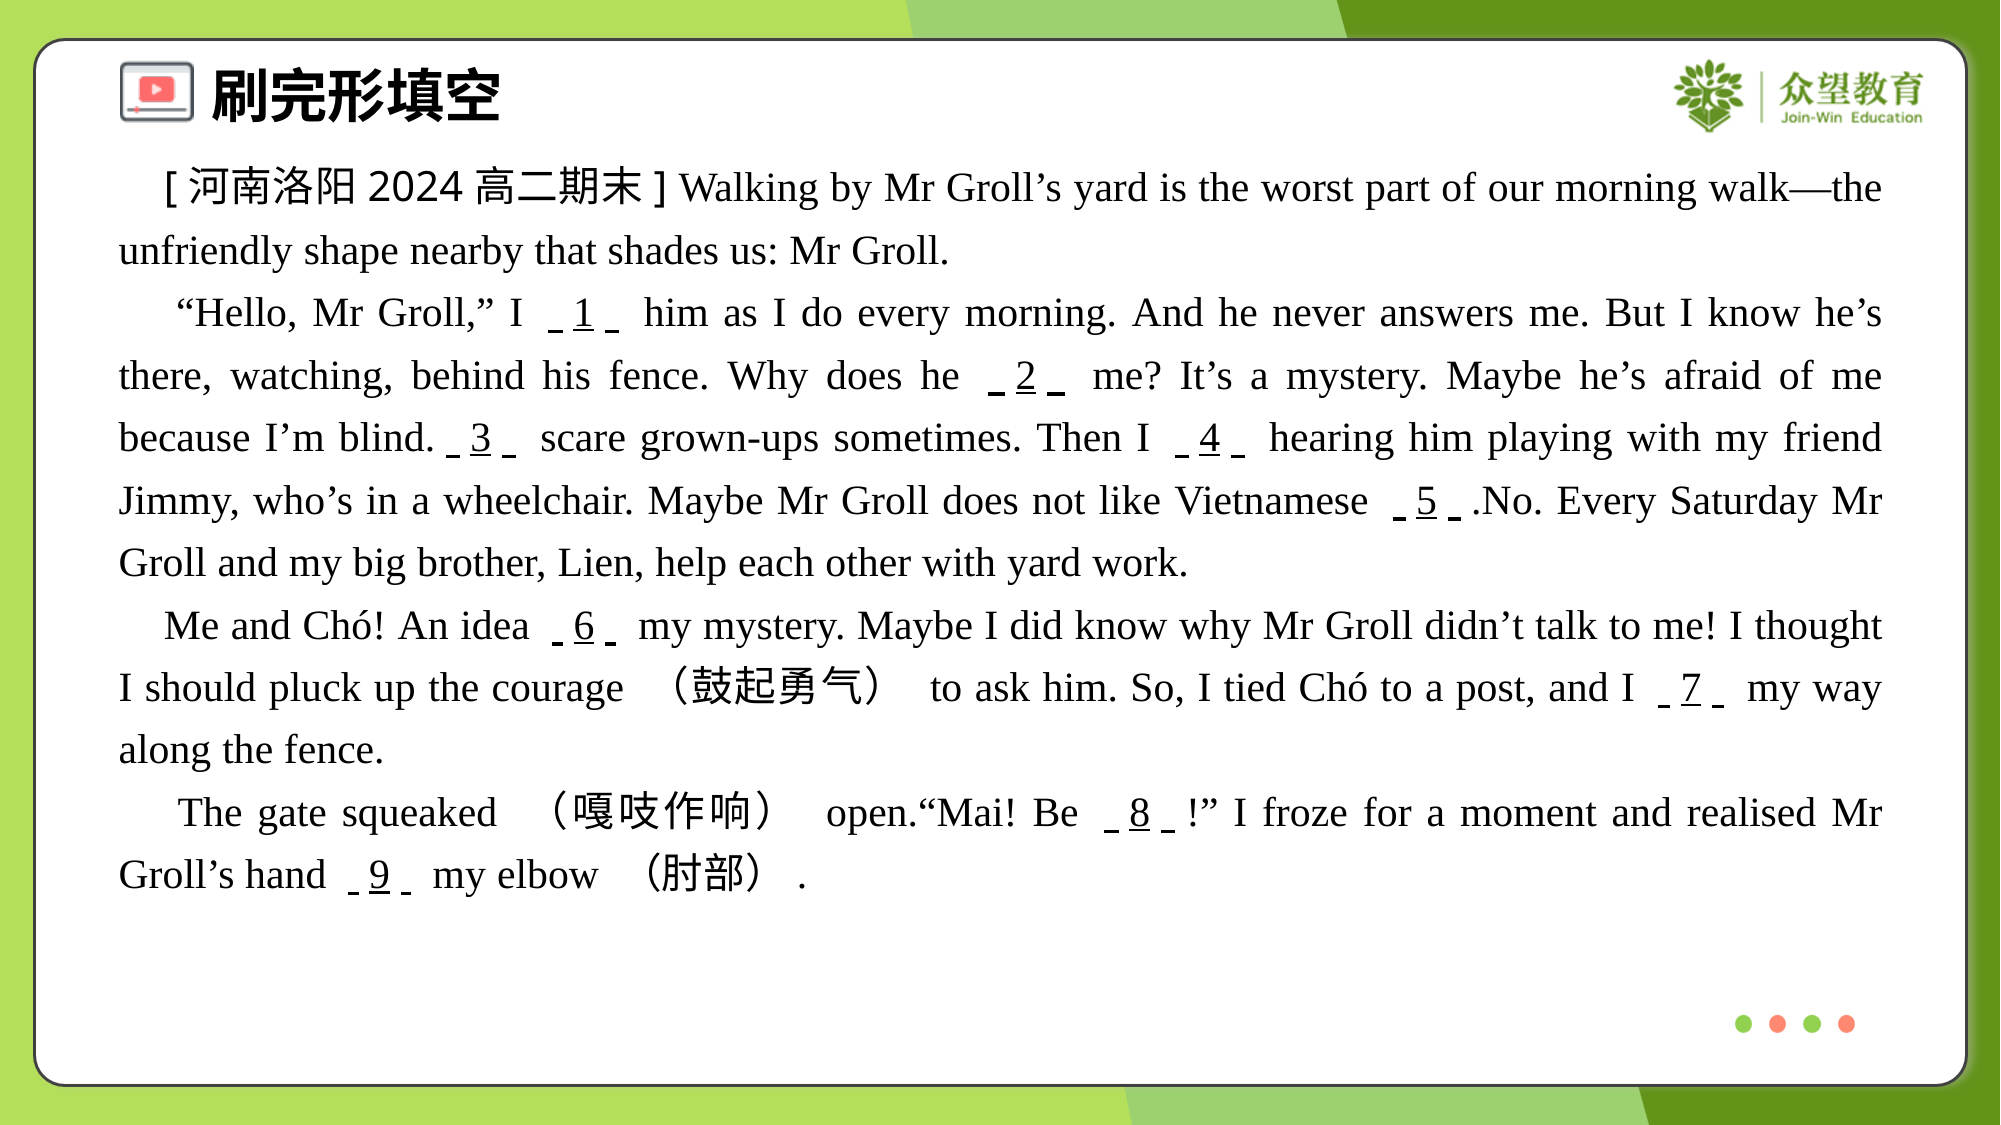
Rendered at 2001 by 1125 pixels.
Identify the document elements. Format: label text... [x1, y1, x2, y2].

picture [0, 0, 2000, 1125]
text_box [河南洛阳2024高二期末] Walking by Mr Groll’s yard is the worst part of our morning walk—the unfriendly shape nearby that shades us: Mr Groll. “Hello, Mr Groll,” I . .1. . him as I do every morning. And he never answers me. But I know he’s there, watching, behind his fence. Why does he . .2. . me? It’s a mystery. Maybe he’s afraid of me because I’m blind.. .3. . scare grown-ups sometimes. Then I . .4. . hearing him playing with my friend Jimmy, who’s in a wheelchair. Maybe Mr Groll does not like Vietnamese . .5. ..No. Every Saturday Mr Groll and my big brother, Lien, help each other with yard work. Me and Chó! An idea . .6. . my mystery. Maybe I did know why Mr Groll didn’t talk to me! I thought I should pluck up the courage （鼓起勇气） to ask him. So, I tied Chó to a post, and I . .7. . my way along the fence. The gate squeaked （嘎吱作响） open.“Mai! Be . .8. .!” I froze for a moment and realised Mr Groll’s hand . .9. . my elbow （肘部）. [118, 147, 1883, 961]
